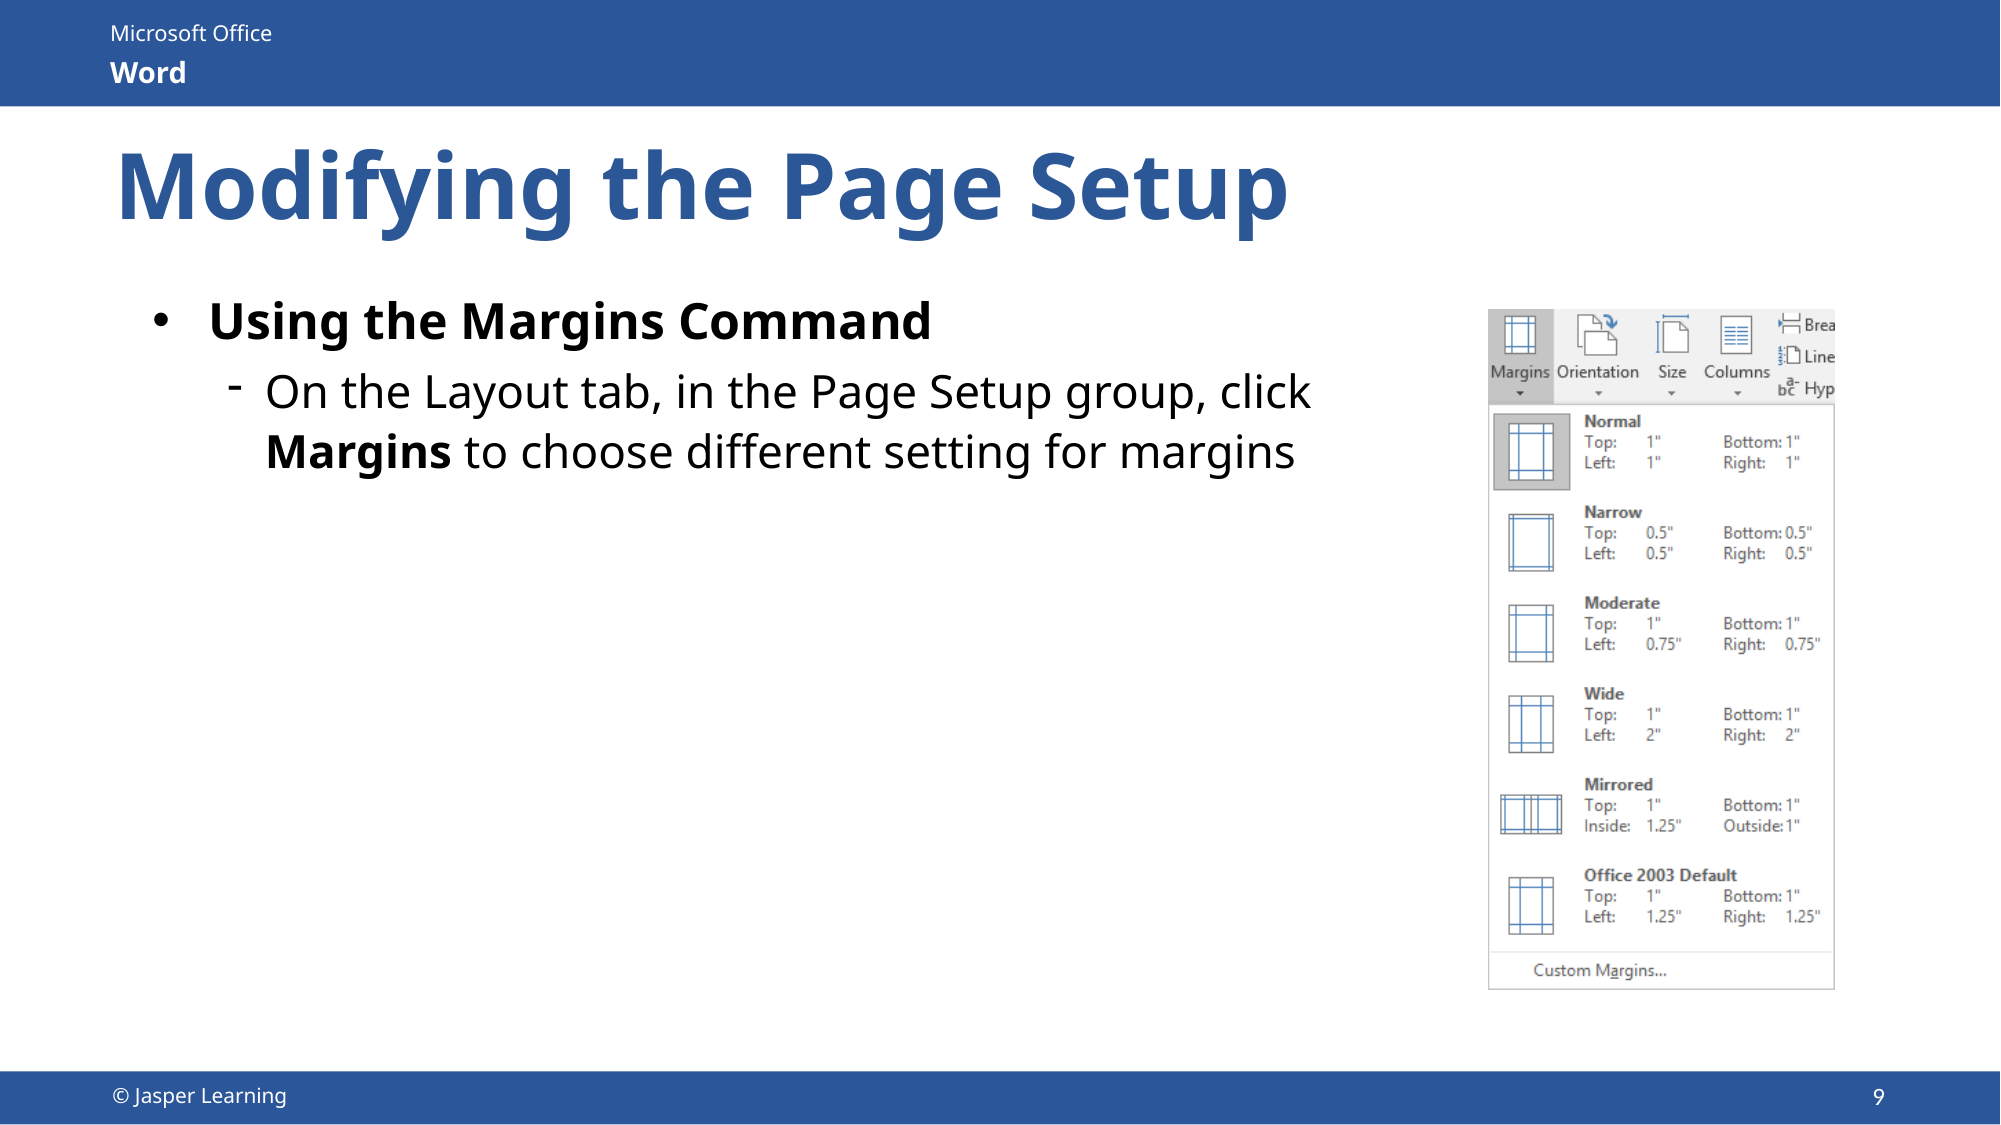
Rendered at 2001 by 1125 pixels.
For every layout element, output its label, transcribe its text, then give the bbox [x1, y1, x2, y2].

title Modifying the Page Setup [99, 118, 1866, 248]
footer © Jasper Learning [97, 1076, 773, 1118]
slide_number 9 [1433, 1065, 1900, 1125]
list Using the Margins Command On the Layout tab, in the Page Setup group, click Margins to choose different setting for margins [137, 277, 1472, 1014]
picture [1487, 309, 1836, 991]
